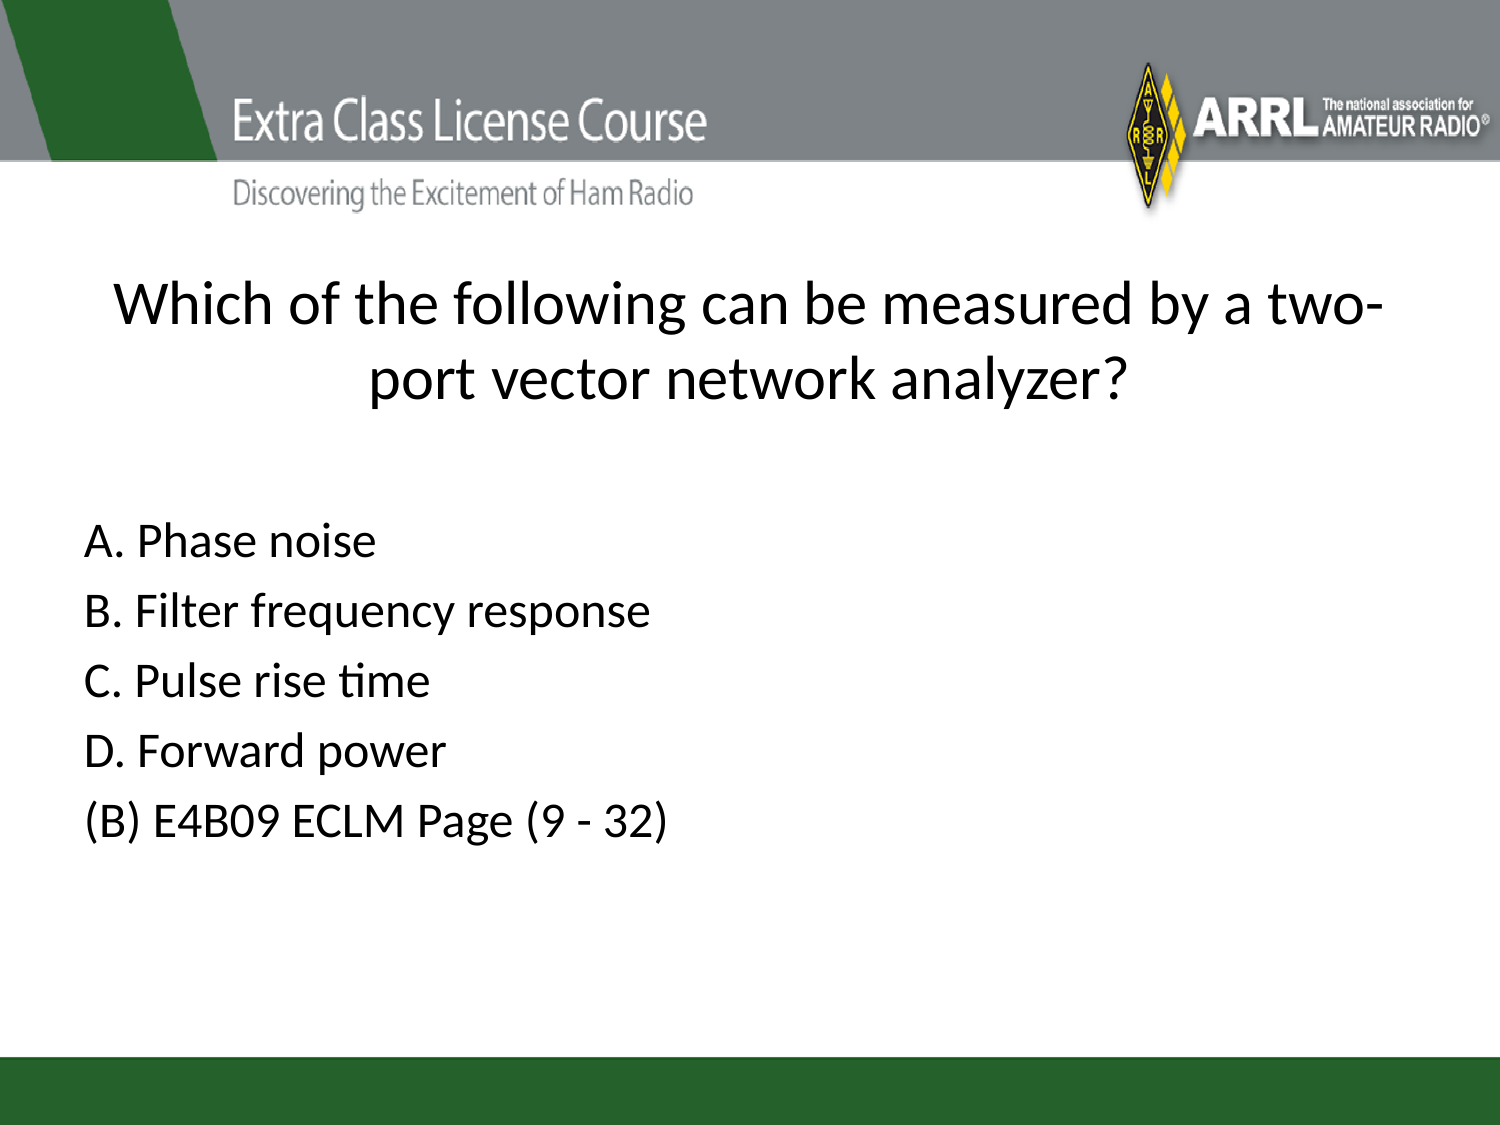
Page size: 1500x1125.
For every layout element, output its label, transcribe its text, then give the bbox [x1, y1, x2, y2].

picture [0, 0, 1500, 1125]
title Which of the following can be measured by a two-port vector network analyzer? [75, 254, 1425, 435]
list A. Phase noise B. Filter frequency response C. Pulse rise time D. Forward power (B) E4B09 ECLM Page (9 - 32) [69, 500, 1420, 950]
